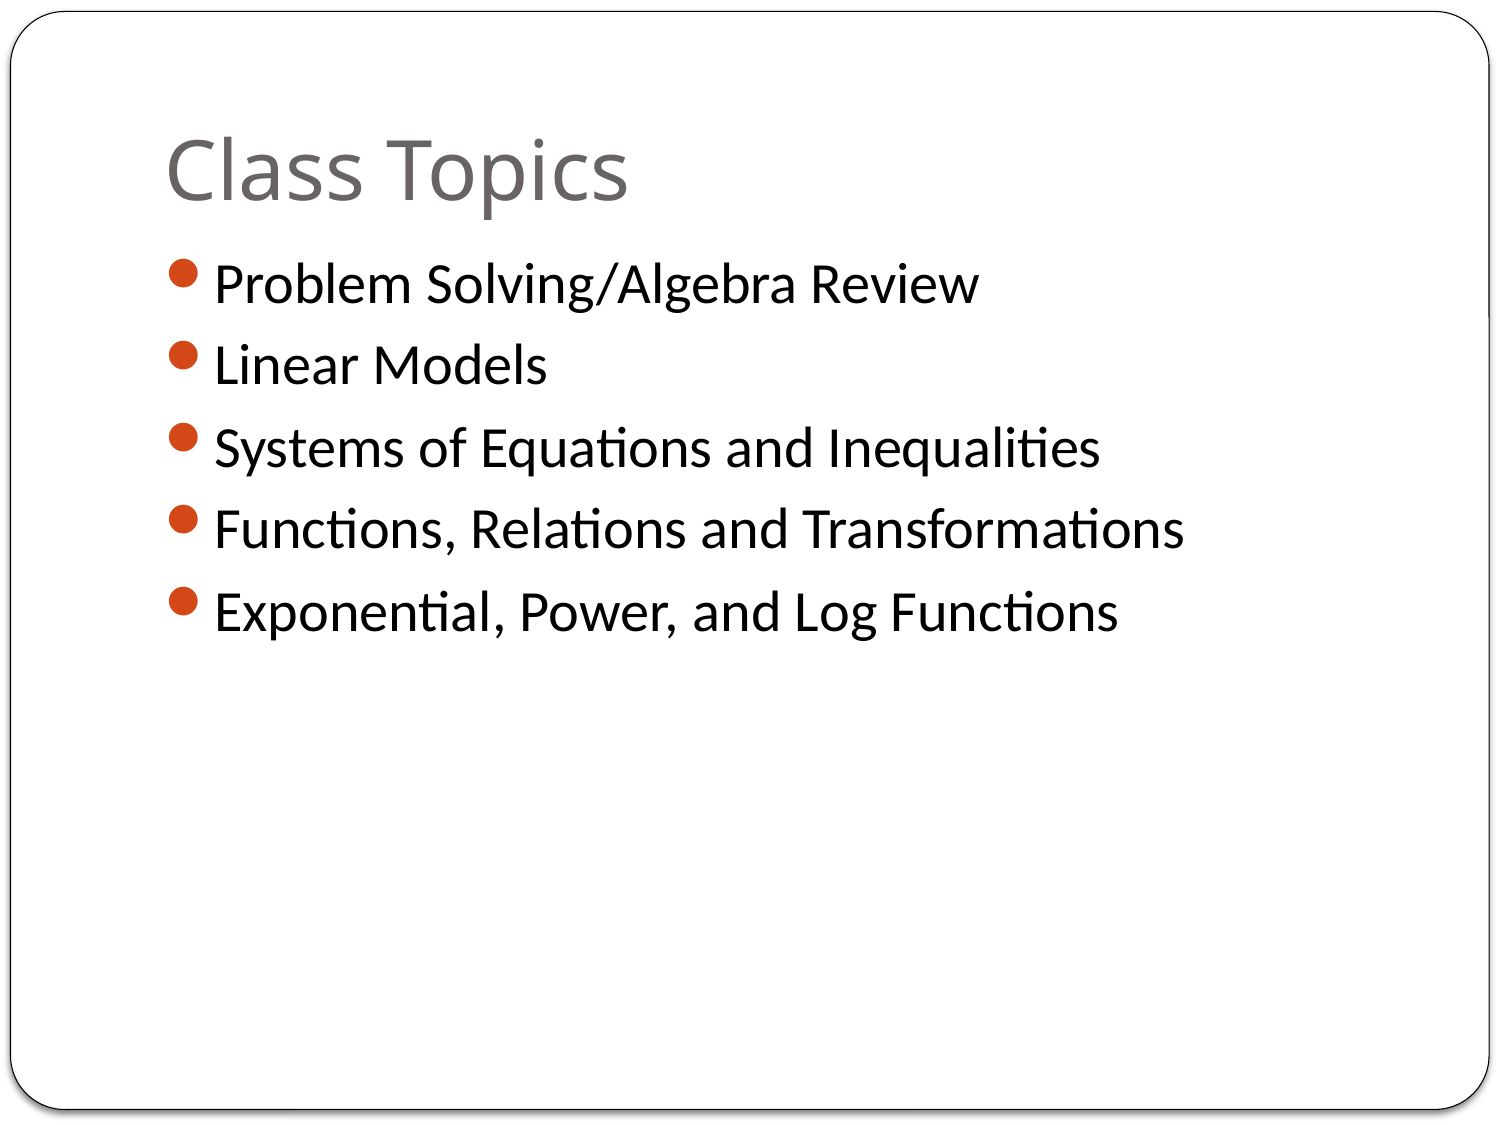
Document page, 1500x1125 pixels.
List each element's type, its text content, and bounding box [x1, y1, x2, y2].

list Problem Solving/Algebra Review Linear Models Systems of Equations and Inequalities Functions, Relations and Transformations Exponential, Power, and Log Functions [150, 237, 1425, 988]
title Class Topics [150, 45, 1425, 233]
